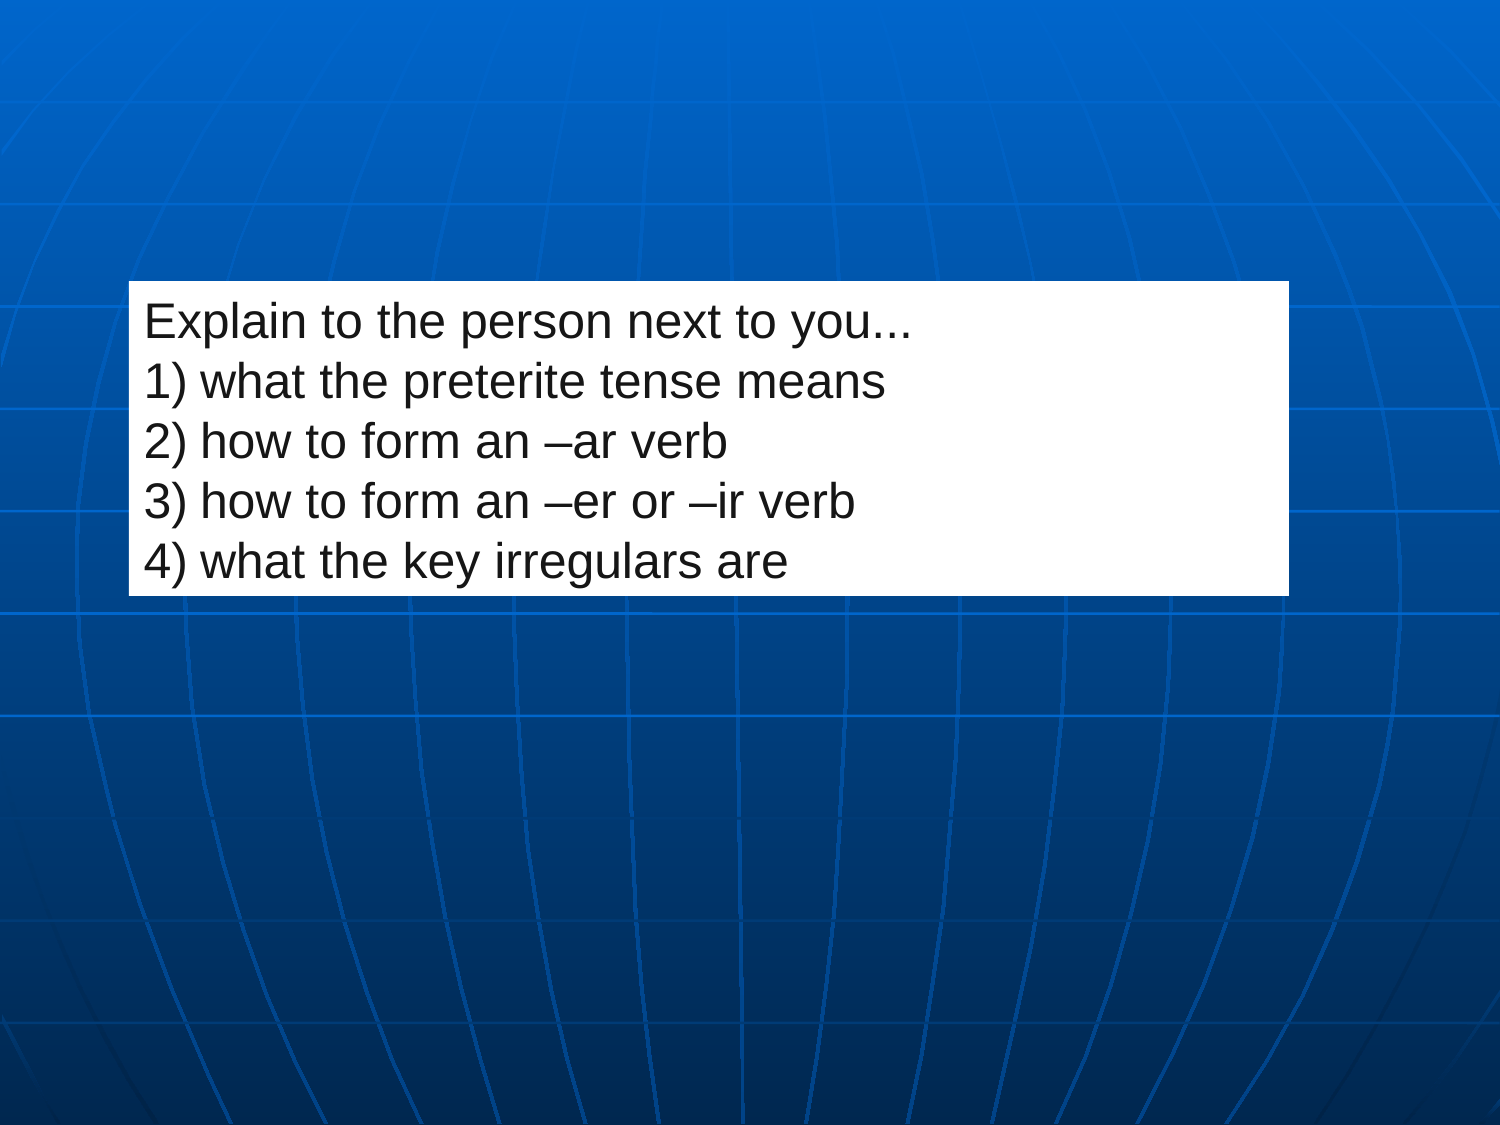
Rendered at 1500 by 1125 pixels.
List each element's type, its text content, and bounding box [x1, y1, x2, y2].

text_box Explain to the person next to you... what the preterite tense means how to form an –ar verb how to form an –er or –ir verb what the key irregulars are [128, 281, 1289, 596]
